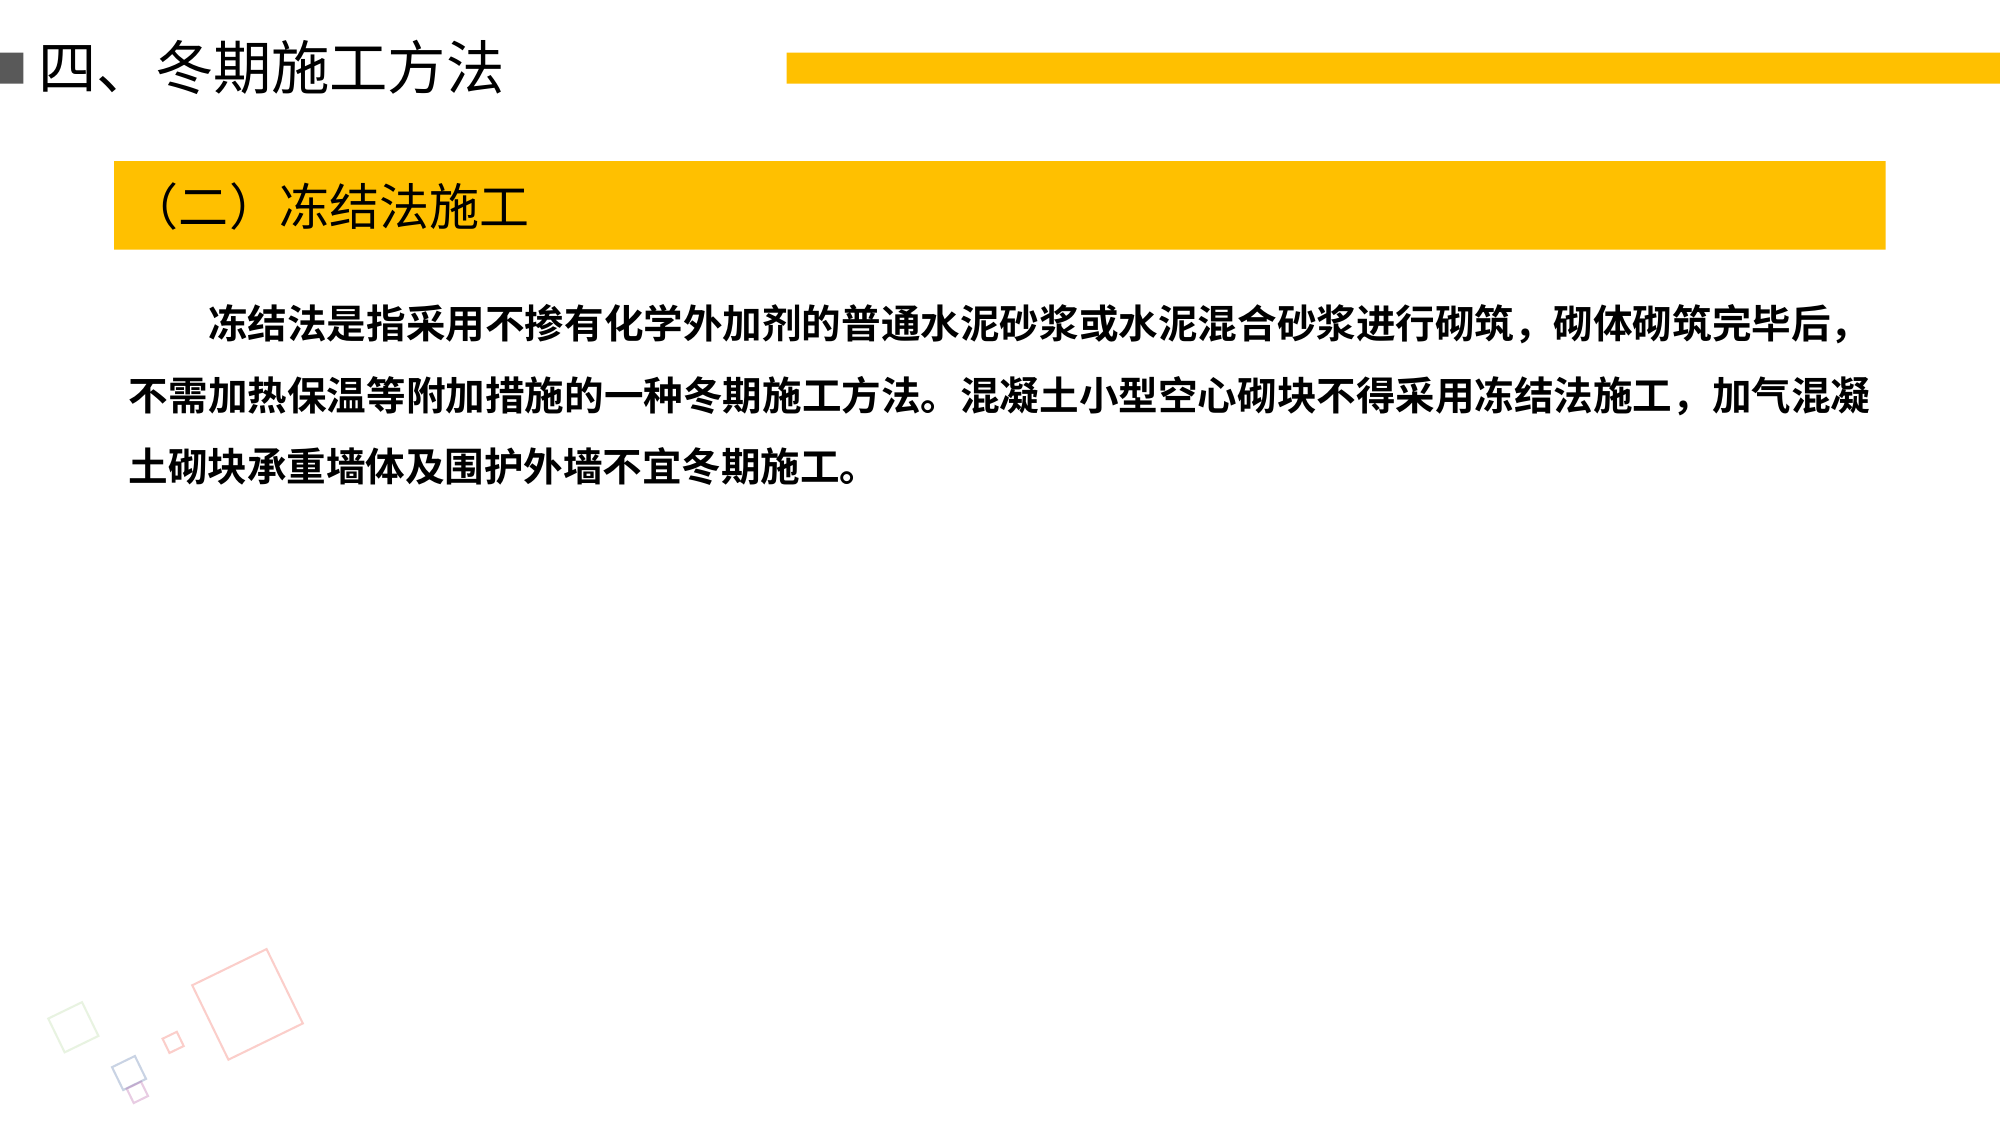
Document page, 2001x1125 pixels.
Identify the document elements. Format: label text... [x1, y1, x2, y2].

text_box （二）冻结法施工 [114, 161, 1886, 250]
text_box [110, 1054, 148, 1092]
text_box 四、冬期施工方法 [23, 23, 520, 109]
text_box [190, 947, 305, 1062]
text_box [46, 1000, 100, 1054]
text_box 冻结法是指采用不掺有化学外加剂的普通水泥砂浆或水泥混合砂浆进行砌筑，砌体砌筑完毕后，不需加热保温等附加措施的一种冬期施工方法。混凝土小型空心砌块不得采用冻结法施工，加气混凝土砌块承重墙体及围护外墙不宜冬期施工。 [114, 268, 1886, 497]
text_box [161, 1030, 186, 1055]
text_box [125, 1080, 150, 1105]
